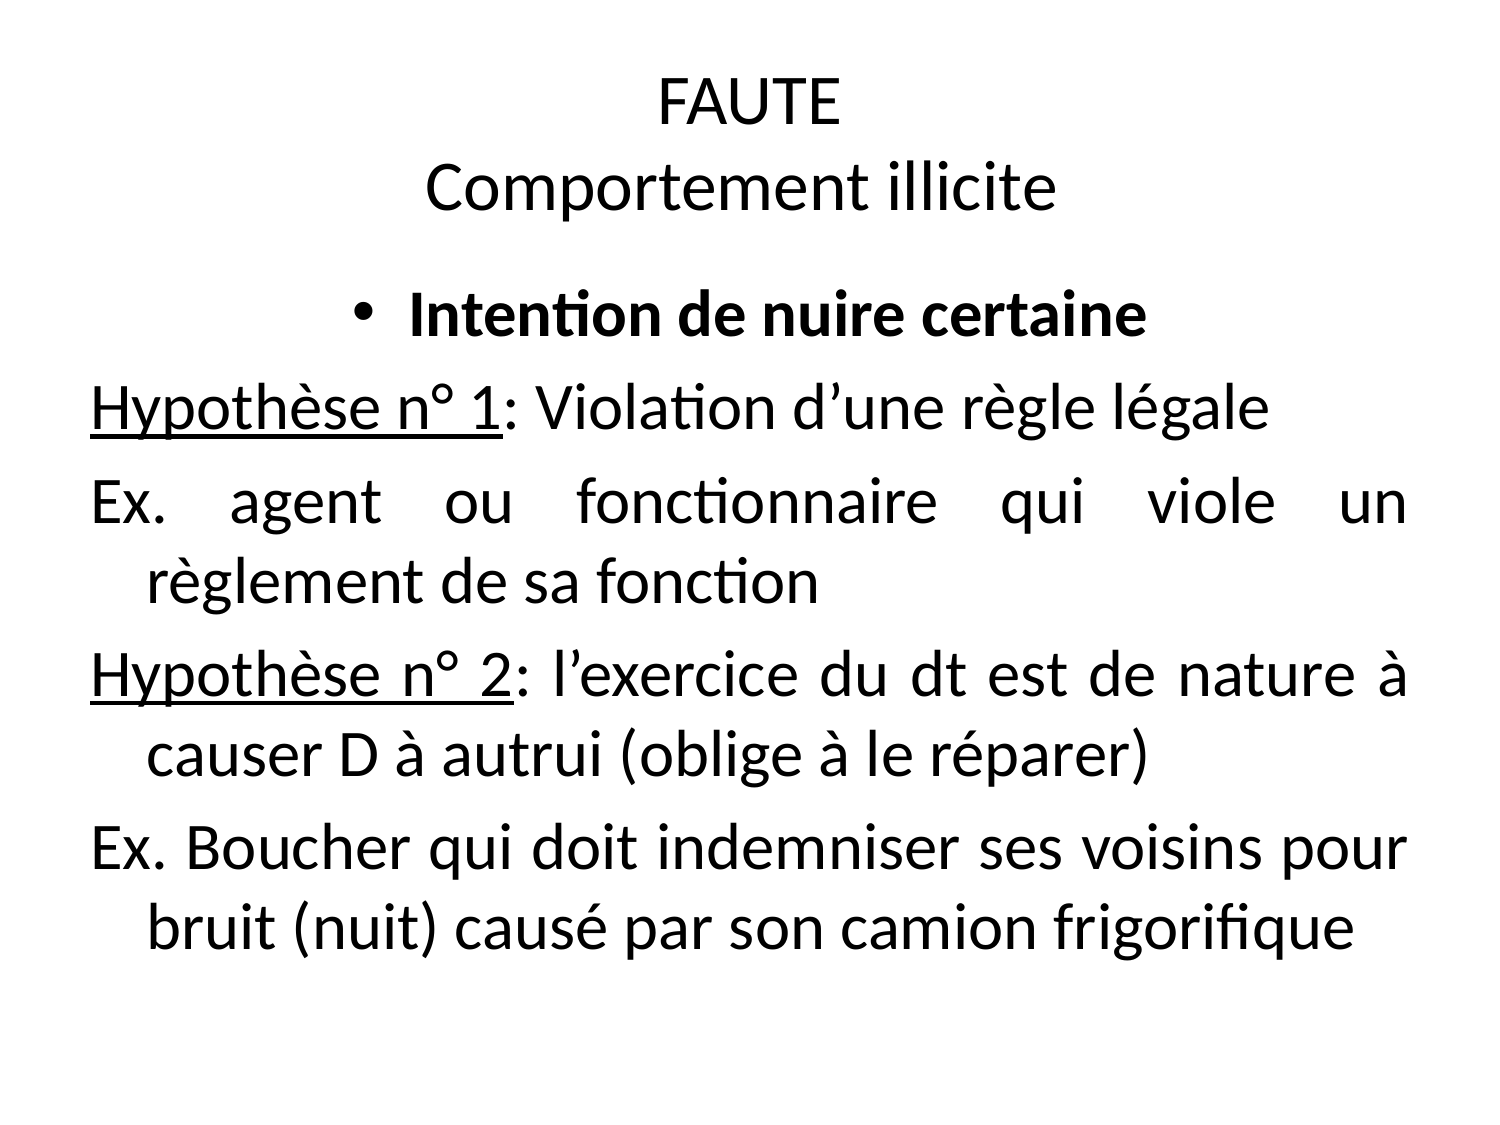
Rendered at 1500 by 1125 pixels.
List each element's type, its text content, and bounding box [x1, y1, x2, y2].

list Intention de nuire certaine Hypothèse n° 1: Violation d’une règle légale Ex. agent ou fonctionnaire qui viole un règlement de sa fonction Hypothèse n° 2: l’exercice du dt est de nature à causer D à autrui (oblige à le réparer) Ex. Boucher qui doit indemniser ses voisins pour bruit (nuit) causé par son camion frigorifique [75, 262, 1425, 1005]
title FAUTE Comportement illicite [75, 45, 1425, 233]
